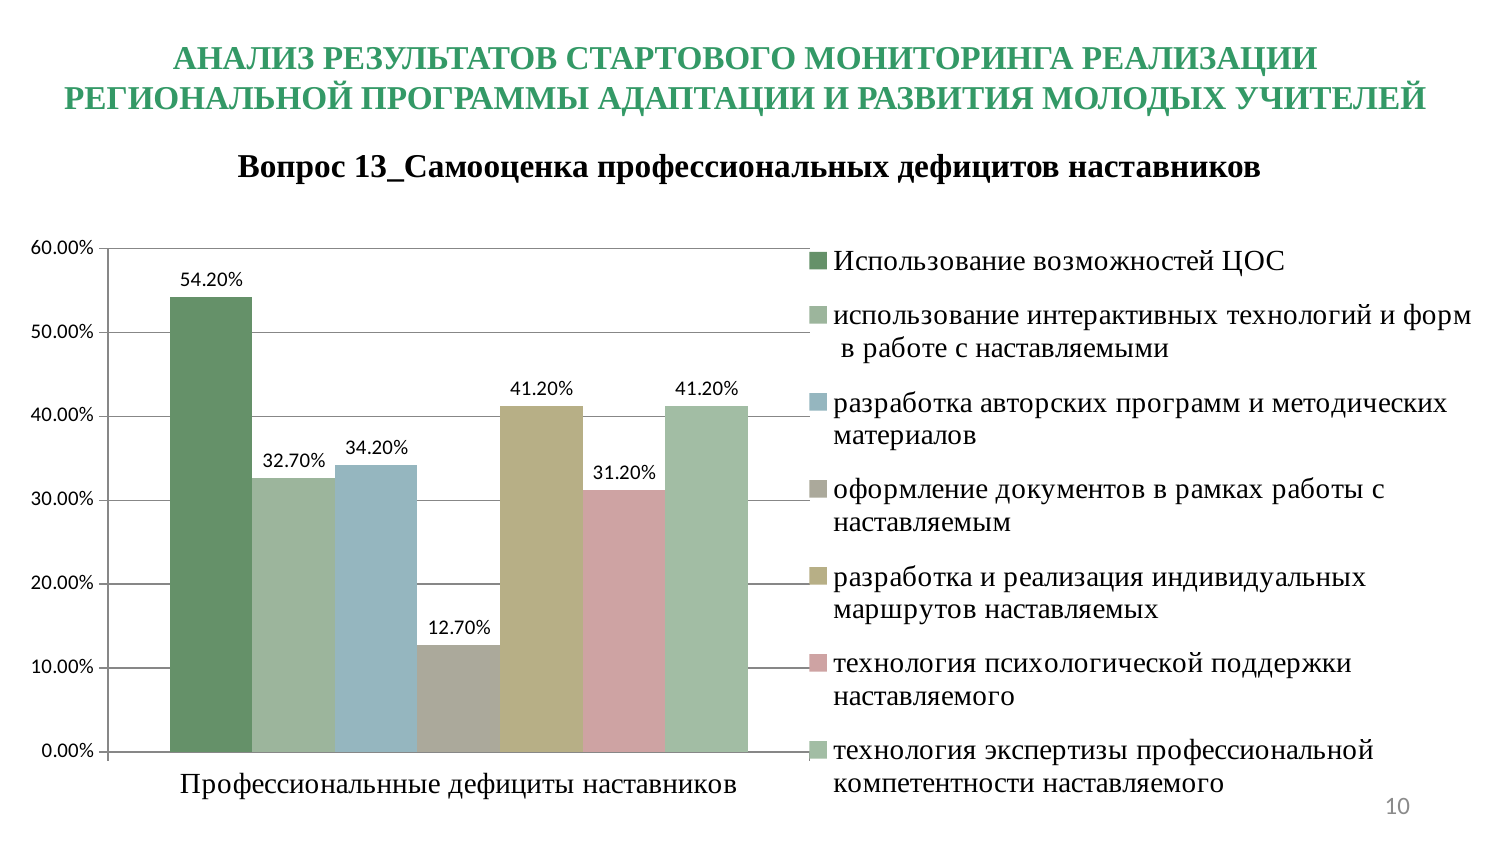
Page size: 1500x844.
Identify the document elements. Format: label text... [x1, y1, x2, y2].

title АНАЛИЗ РЕЗУЛЬТАТОВ СТАРТОВОГО МОНИТОРИНГА РЕАЛИЗАЦИИ РЕГИОНАЛЬНОЙ ПРОГРАММЫ АДАПТАЦИИ И РАЗВИТИЯ МОЛОДЫХ УЧИТЕЛЕЙ [0, 0, 1500, 153]
chart [0, 222, 1500, 844]
table_header Вопрос 13_Самооценка профессиональных дефицитов наставников [83, 153, 1417, 208]
